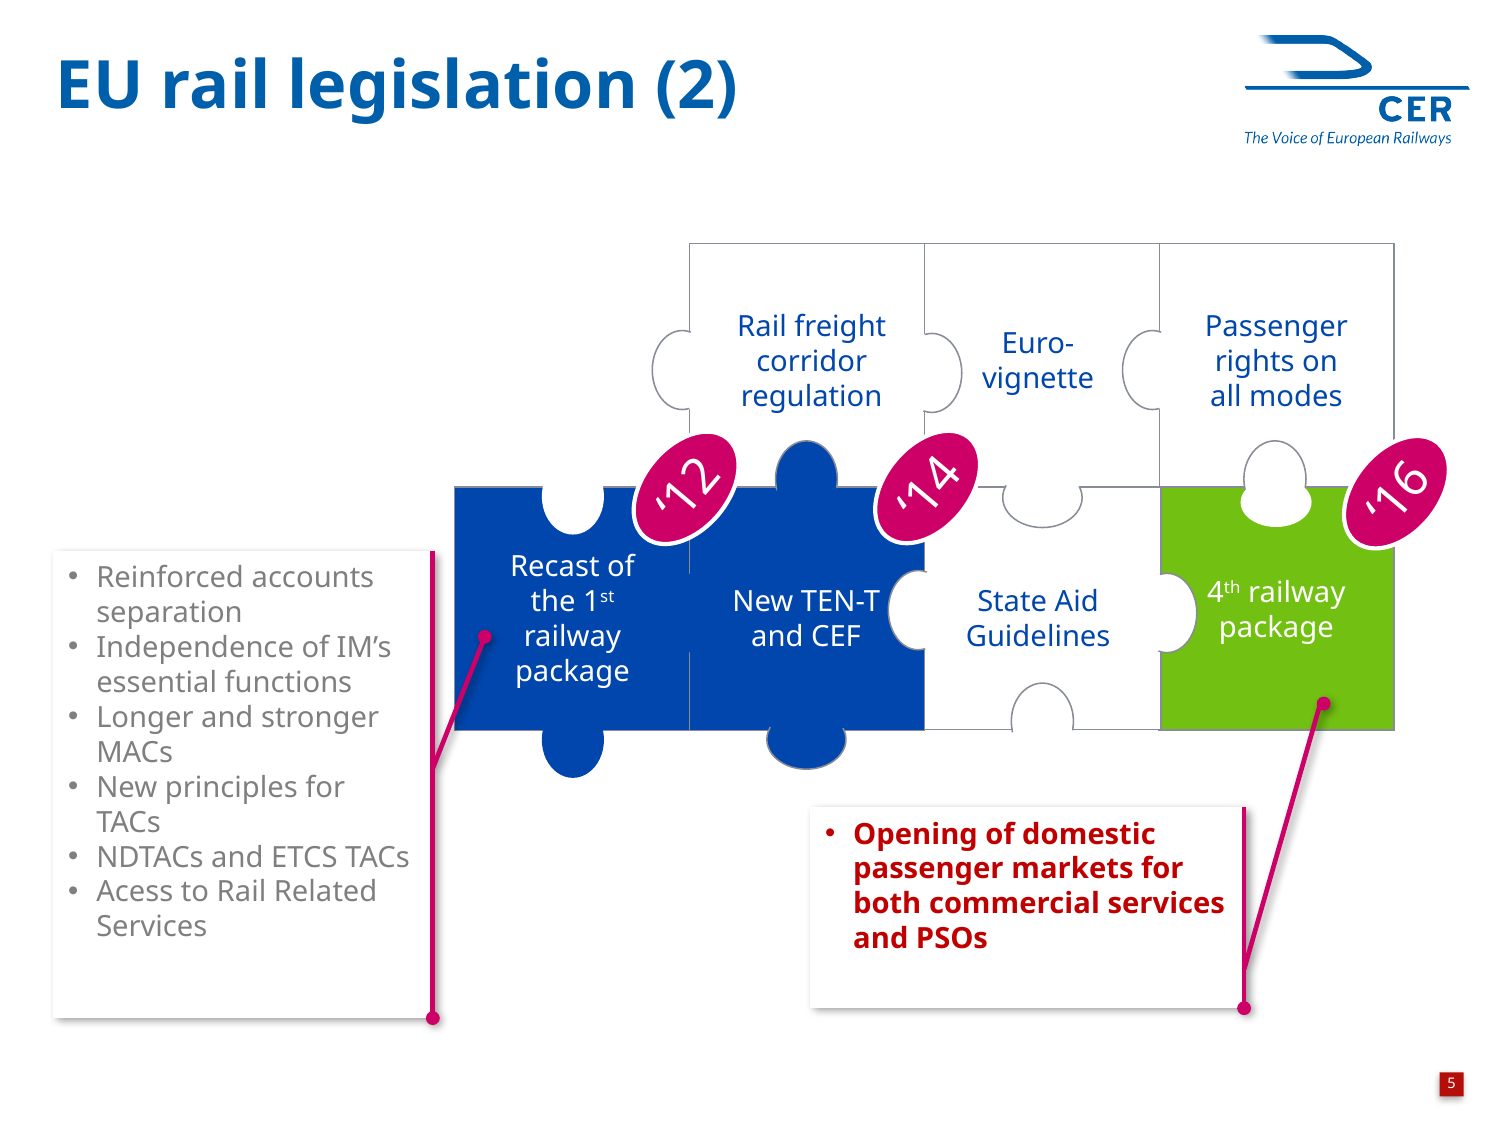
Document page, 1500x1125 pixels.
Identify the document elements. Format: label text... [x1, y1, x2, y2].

picture [1244, 35, 1470, 146]
list EU rail legislation (2) [40, 34, 1178, 281]
text_box ‘16 [1398, 433, 1451, 546]
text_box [454, 243, 1395, 779]
text_box Opening of domestic passenger markets for both commercial services and PSOs [810, 786, 1297, 1015]
text_box Reinforced accounts separation Independence of IM’s essential functions Longer and stronger MACs New principles for TACs NDTACs and ETCS TACs Acess to Rail Related Services [53, 550, 449, 1025]
